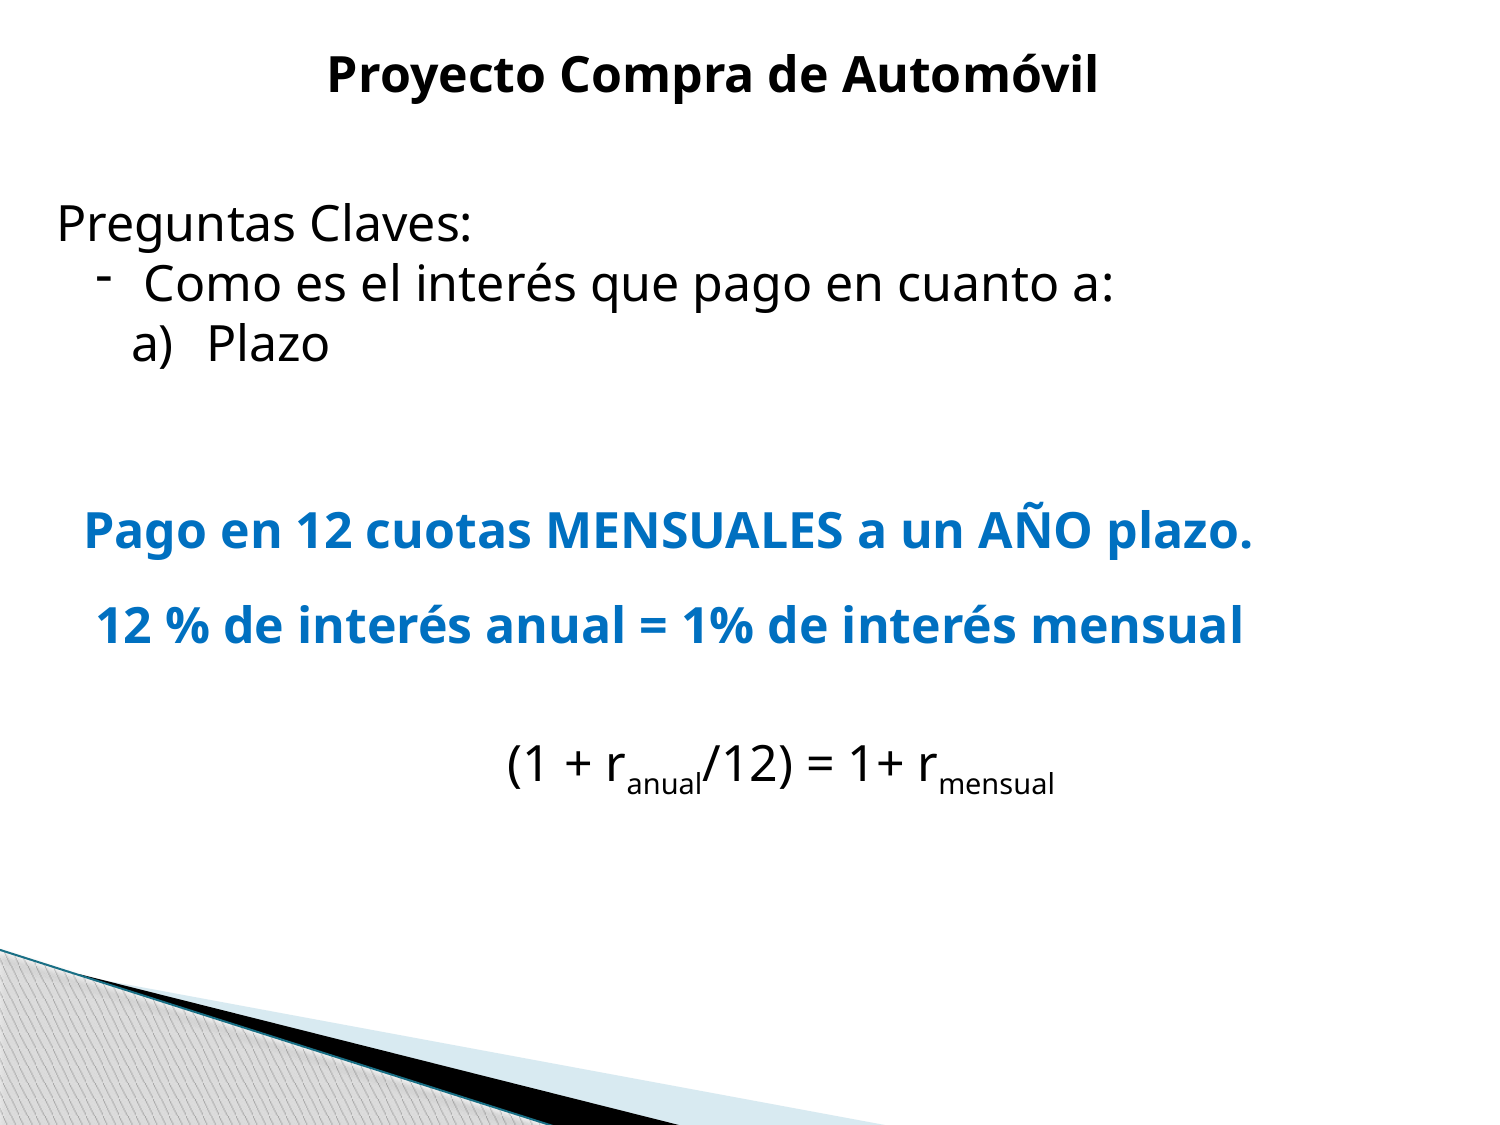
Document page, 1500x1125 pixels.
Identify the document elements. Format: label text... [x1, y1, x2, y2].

text_box 12 % de interés anual = 1% de interés mensual [64, 586, 1353, 841]
text_box Proyecto Compra de Automóvil [140, 35, 1287, 110]
text_box Preguntas Claves: Como es el interés que pago en cuanto a: Plazo (1 + ranual/12) = 1+ rmensual [41, 184, 1447, 808]
text_box Pago en 12 cuotas MENSUALES a un AÑO plazo. [53, 491, 1341, 567]
